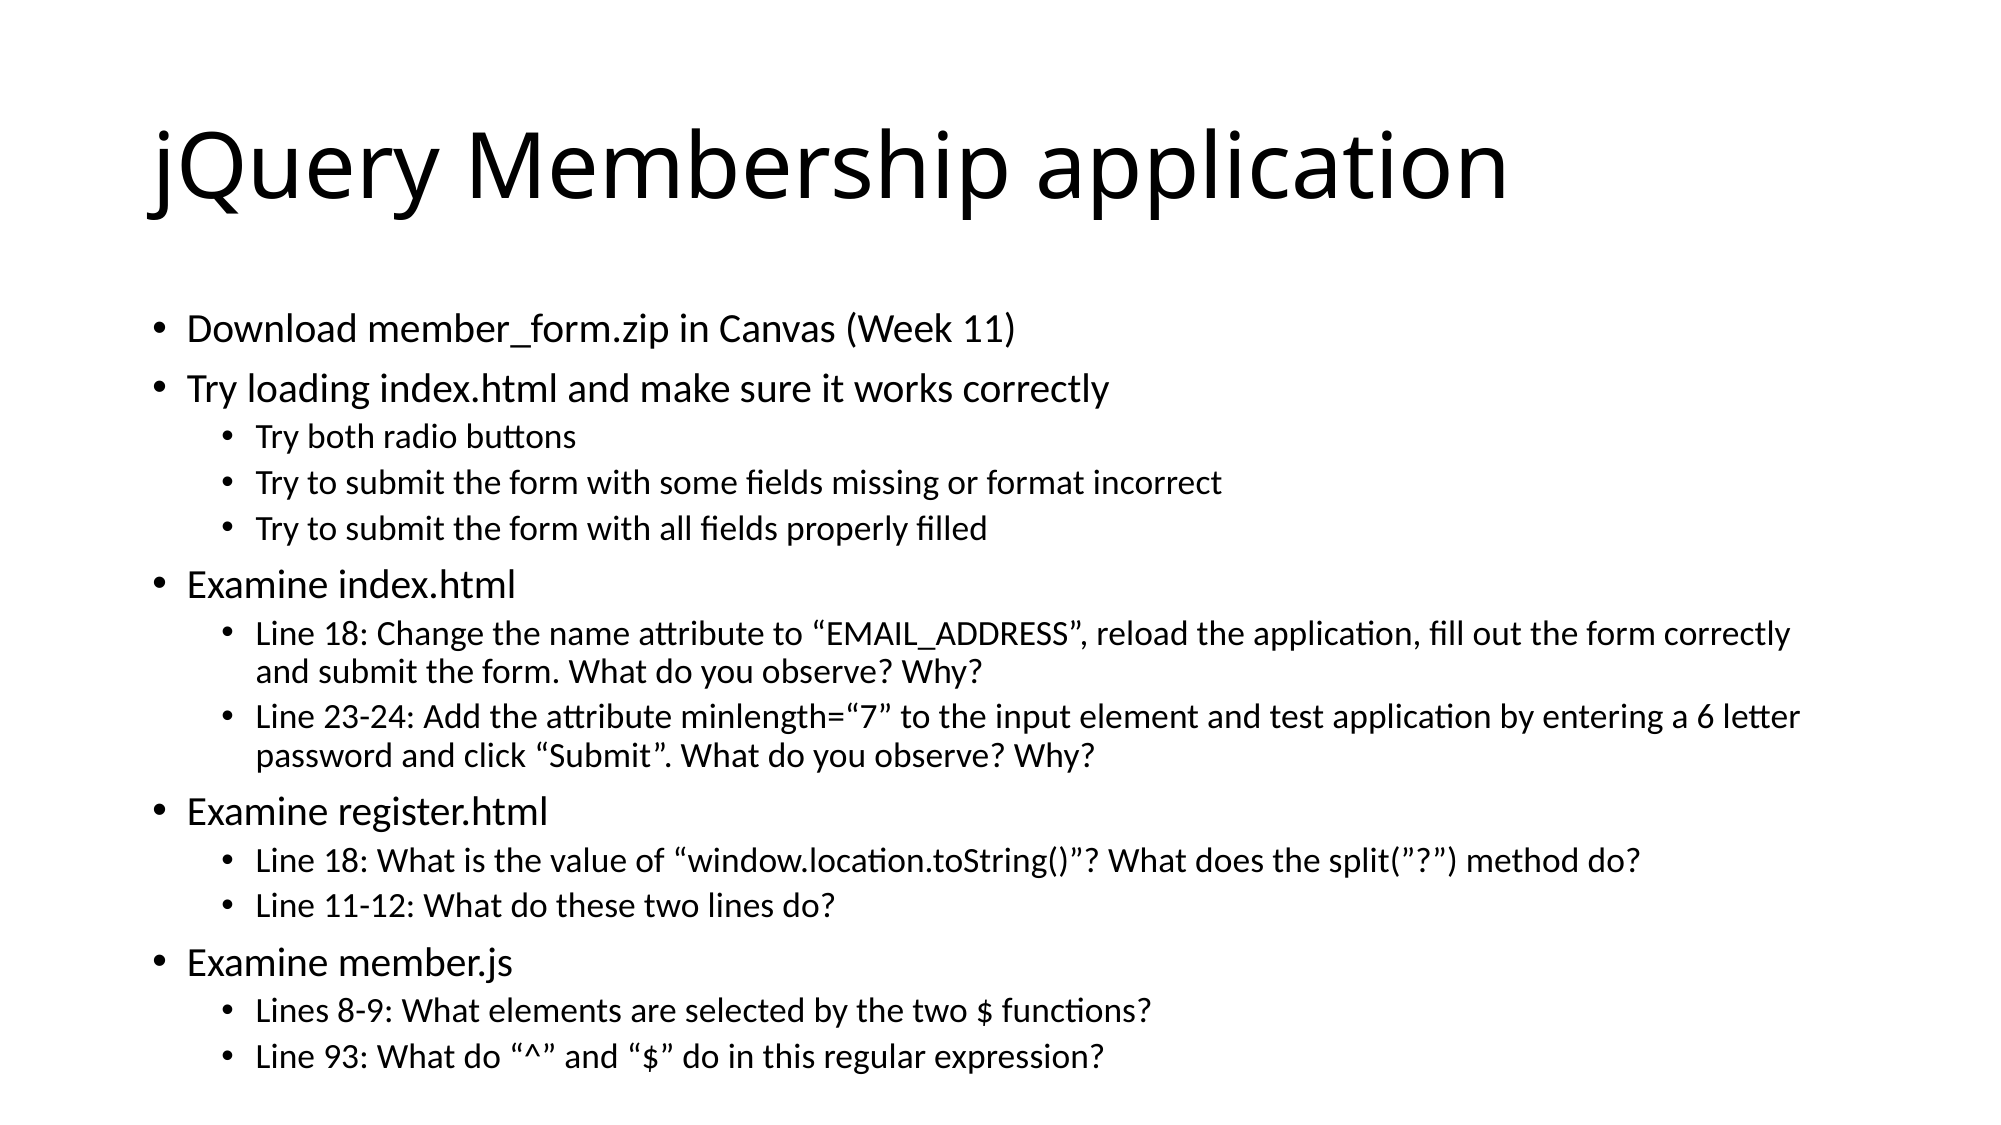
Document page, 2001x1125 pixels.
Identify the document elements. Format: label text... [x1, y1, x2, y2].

list Download member_form.zip in Canvas (Week 11) Try loading index.html and make sure it works correctly Try both radio buttons Try to submit the form with some fields missing or format incorrect Try to submit the form with all fields properly filled Examine index.html Line 18: Change the name attribute to “EMAIL_ADDRESS”, reload the application, fill out the form correctly and submit the form. What do you observe? Why? Line 23-24: Add the attribute minlength=“7” to the input element and test application by entering a 6 letter password and click “Submit”. What do you observe? Why? Examine register.html Line 18: What is the value of “window.location.toString()”? What does the split(”?”) method do? Line 11-12: What do these two lines do? Examine member.js Lines 8-9: What elements are selected by the two $ functions? Line 93: What do “^” and “$” do in this regular expression? [137, 299, 1863, 1085]
title jQuery Membership application [137, 59, 1863, 278]
